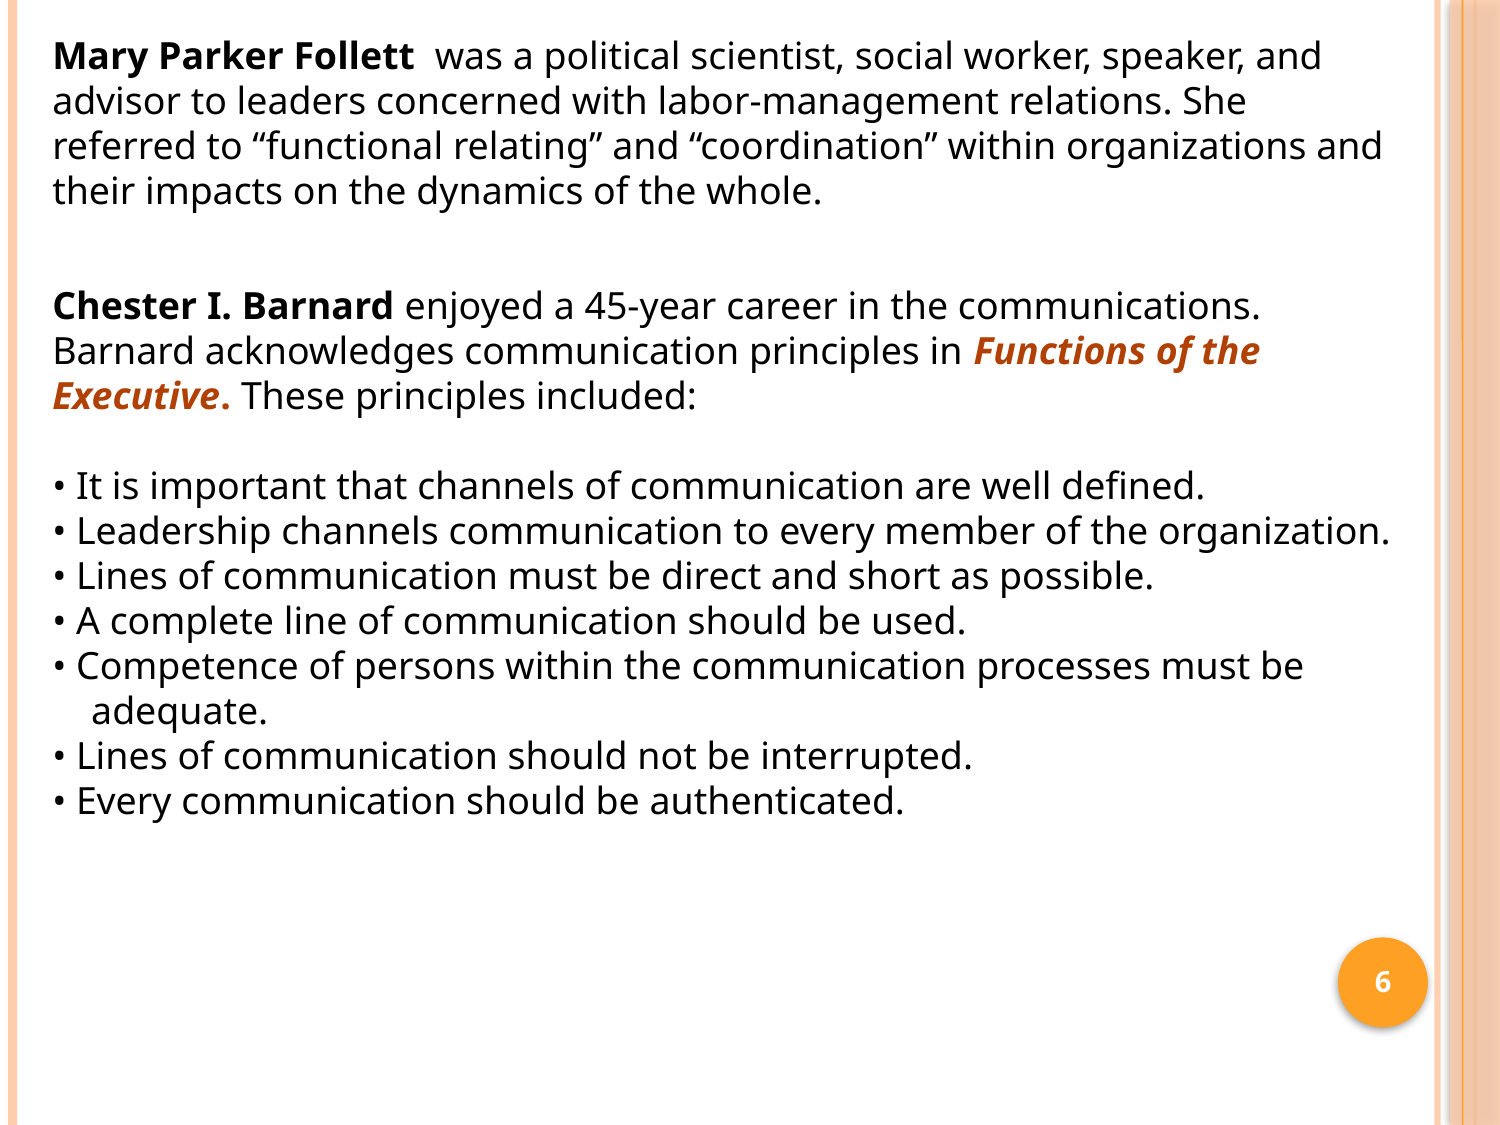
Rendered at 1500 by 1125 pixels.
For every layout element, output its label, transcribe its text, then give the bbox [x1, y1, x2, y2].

text_box Mary Parker Follett was a political scientist, social worker, speaker, and advisor to leaders concerned with labor-management relations. She referred to “functional relating” and “coordination” within organizations and their impacts on the dynamics of the whole. [37, 24, 1413, 220]
slide_number 6 [1333, 940, 1434, 1027]
text_box Chester I. Barnard enjoyed a 45-year career in the communications. Barnard acknowledges communication principles in Functions of the Executive. These principles included: • It is important that channels of communication are well defined. • Leadership channels communication to every member of the organization. • Lines of communication must be direct and short as possible. • A complete line of communication should be used. • Competence of persons within the communication processes must be adequate. • Lines of communication should not be interrupted. • Every communication should be authenticated. [37, 274, 1425, 830]
